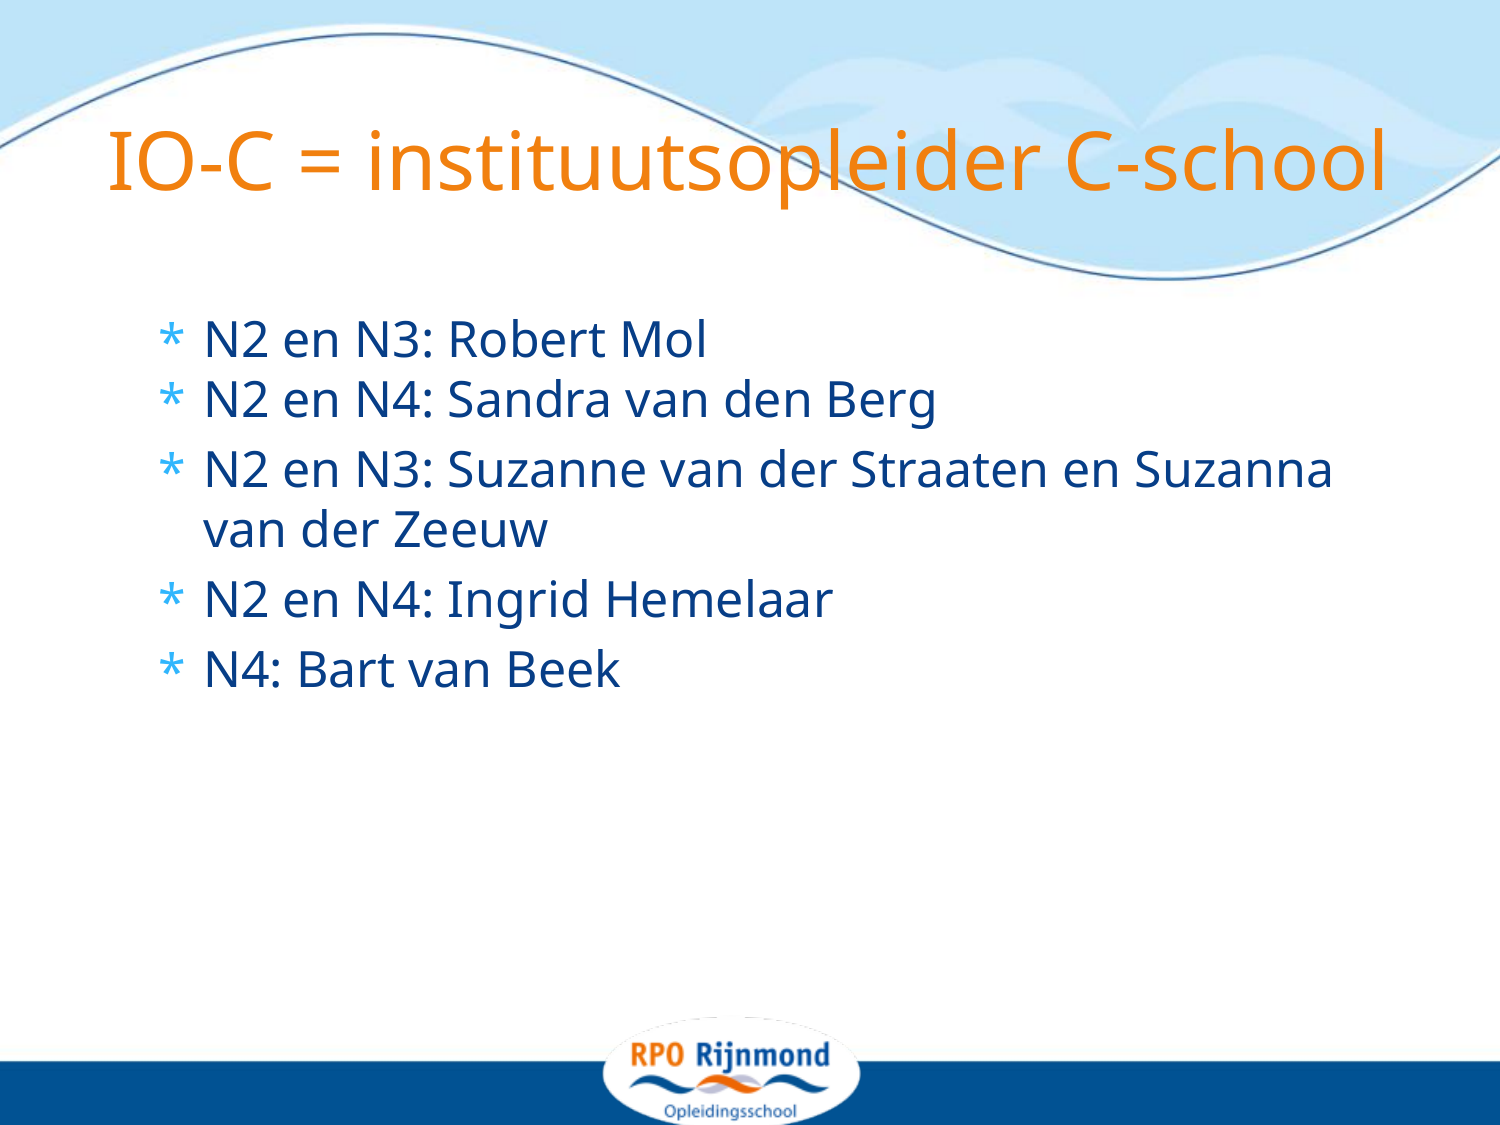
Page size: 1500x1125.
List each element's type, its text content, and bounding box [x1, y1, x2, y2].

picture [0, 0, 1500, 1125]
title IO-C = instituutsopleider C-school [75, 55, 1425, 261]
list N2 en N3: Robert Mol N2 en N4: Sandra van den Berg N2 en N3: Suzanne van der Straaten en Suzanna van der Zeeuw N2 en N4: Ingrid Hemelaar N4: Bart van Beek [143, 299, 1359, 1005]
